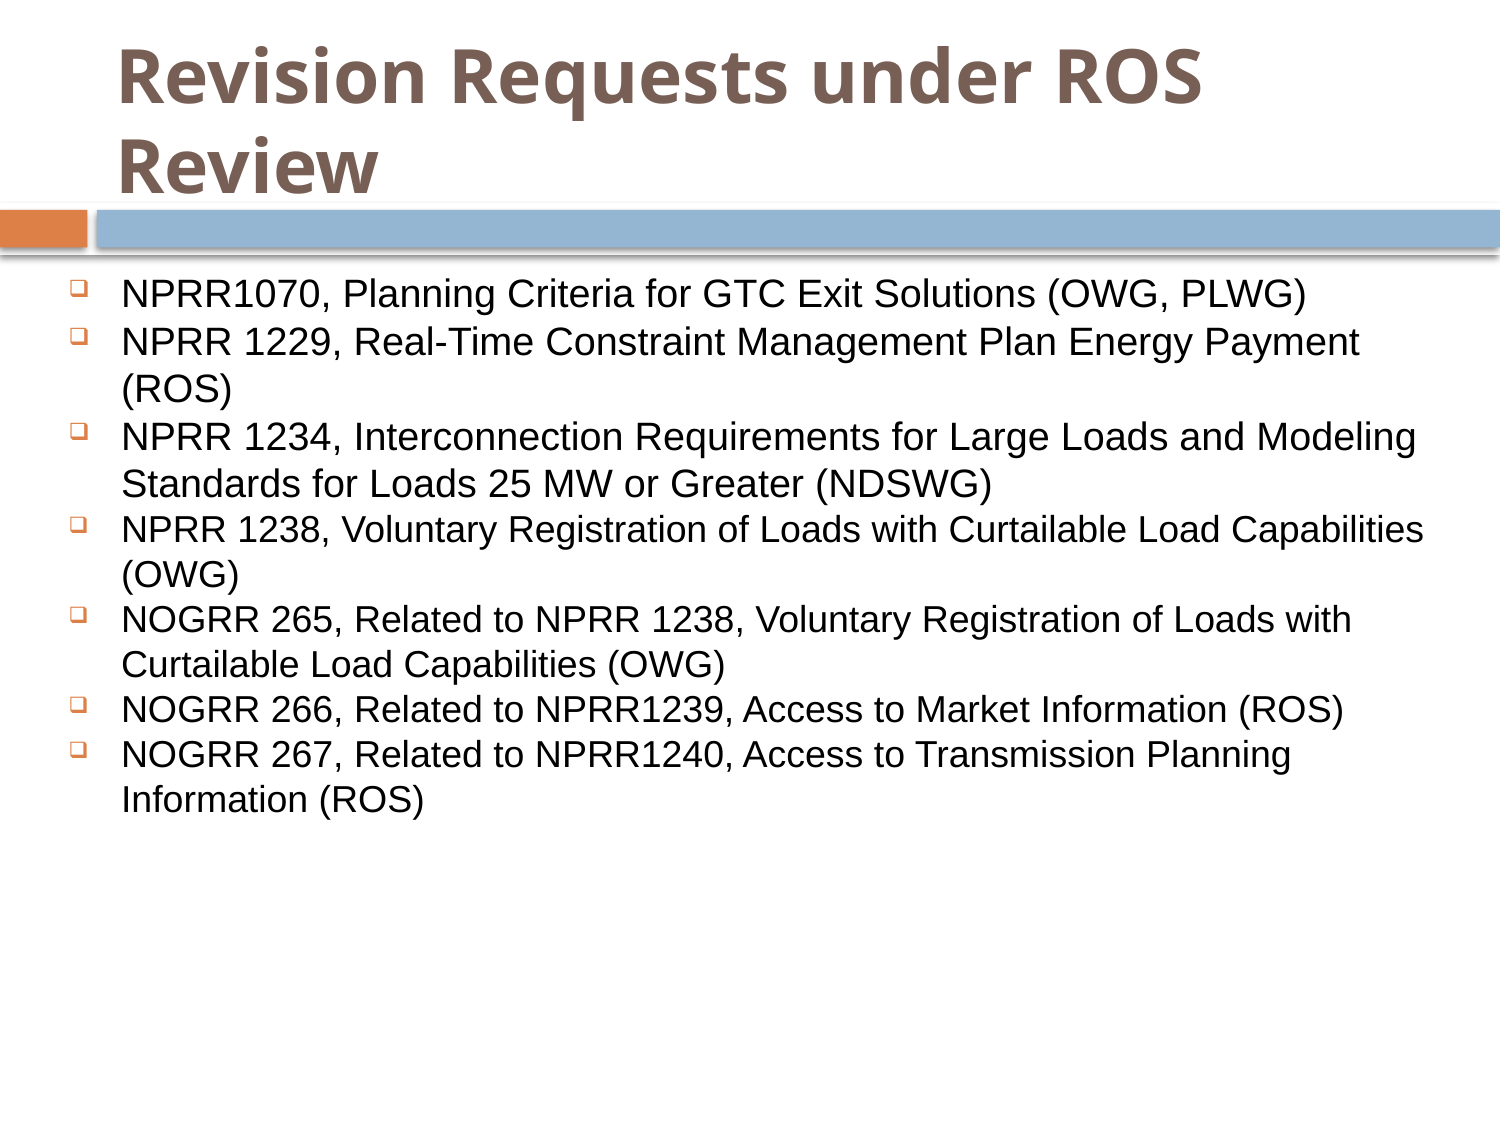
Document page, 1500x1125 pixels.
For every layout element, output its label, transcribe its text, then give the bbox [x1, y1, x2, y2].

title Revision Requests under ROS Review [100, 37, 1439, 201]
list NPRR1070, Planning Criteria for GTC Exit Solutions (OWG, PLWG) NPRR 1229, Real-Time Constraint Management Plan Energy Payment (ROS) NPRR 1234, Interconnection Requirements for Large Loads and Modeling Standards for Loads 25 MW or Greater (NDSWG) NPRR 1238, Voluntary Registration of Loads with Curtailable Load Capabilities (OWG) NOGRR 265, Related to NPRR 1238, Voluntary Registration of Loads with Curtailable Load Capabilities (OWG) NOGRR 266, Related to NPRR1239, Access to Market Information (ROS) NOGRR 267, Related to NPRR1240, Access to Transmission Planning Information (ROS) [53, 260, 1457, 999]
